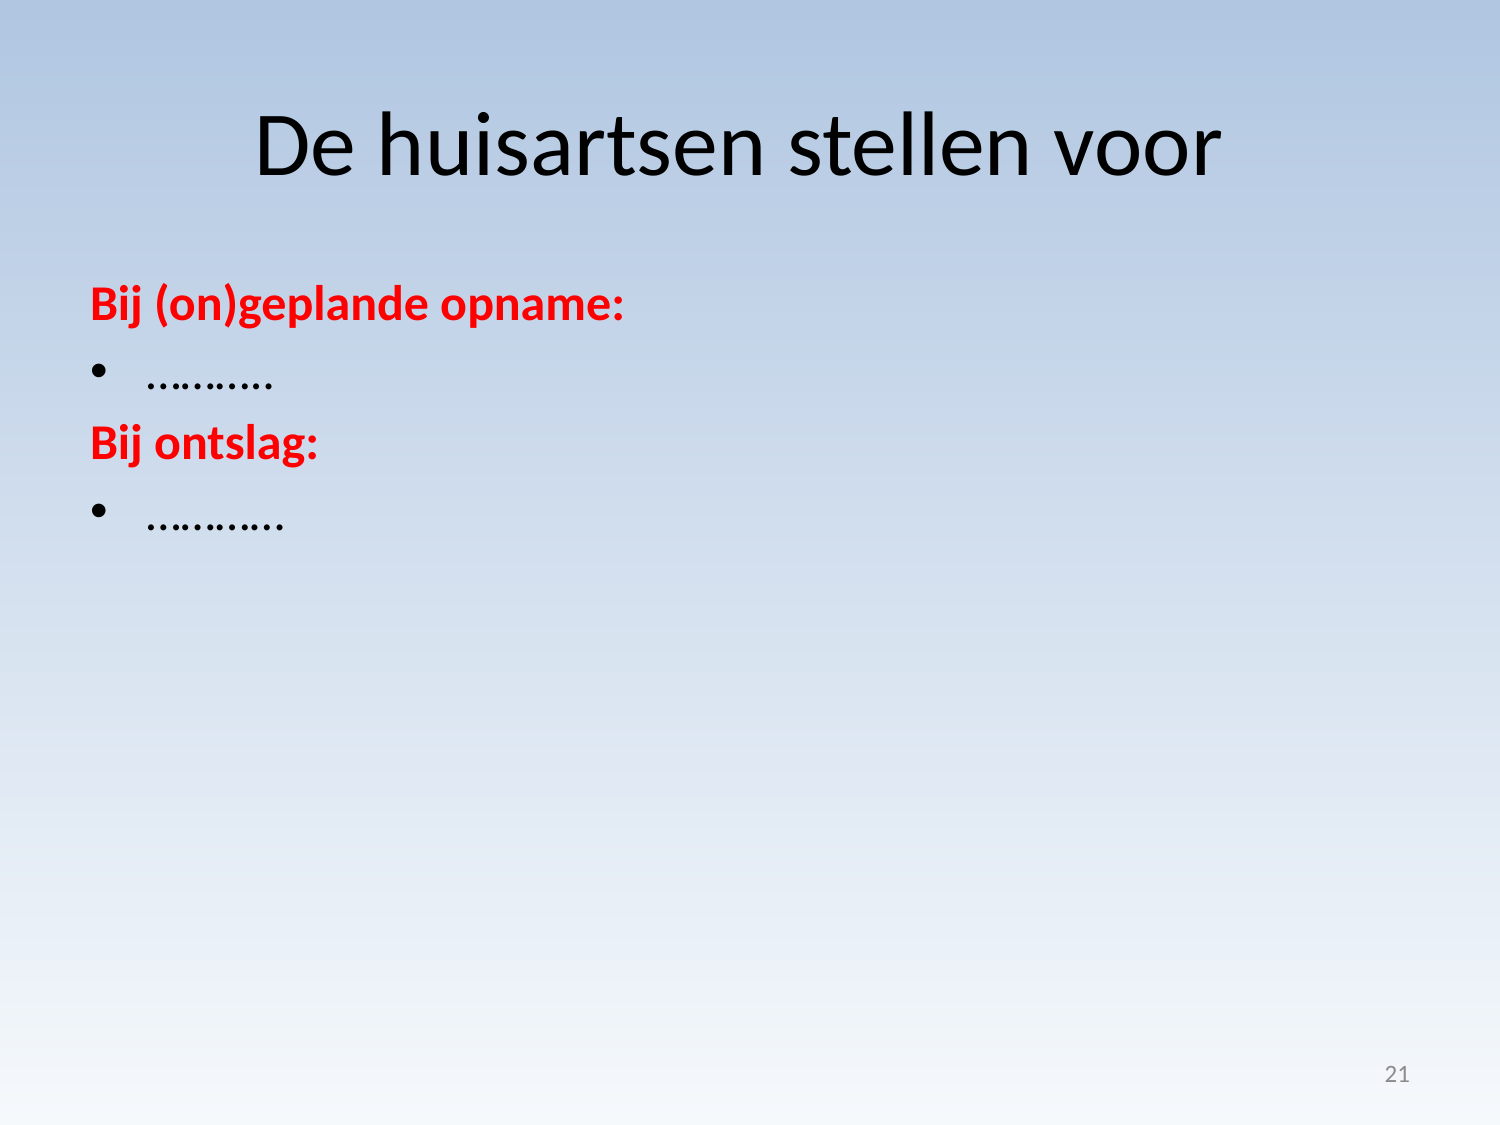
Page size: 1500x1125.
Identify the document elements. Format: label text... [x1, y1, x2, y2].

list Bij (on)geplande opname: ……….. Bij ontslag: ………… [75, 262, 1425, 1005]
title De huisartsen stellen voor [75, 45, 1425, 233]
slide_number 21 [1074, 1042, 1425, 1103]
